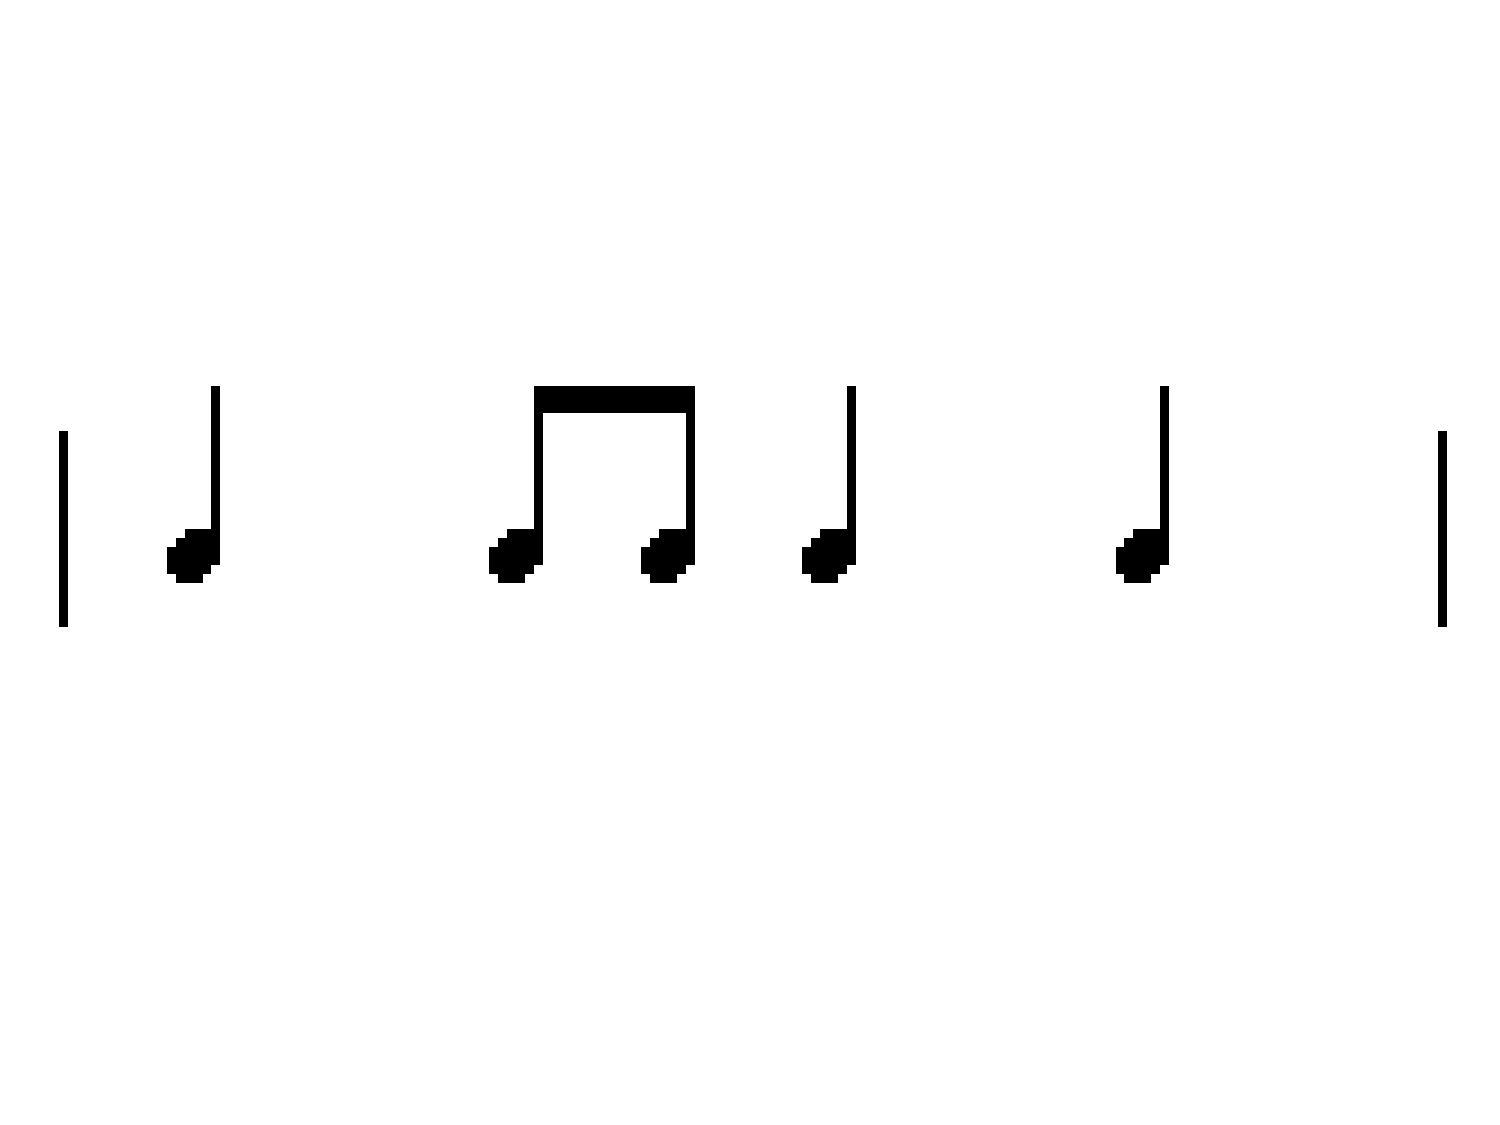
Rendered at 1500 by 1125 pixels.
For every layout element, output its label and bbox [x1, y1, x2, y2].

picture [24, 347, 1500, 663]
